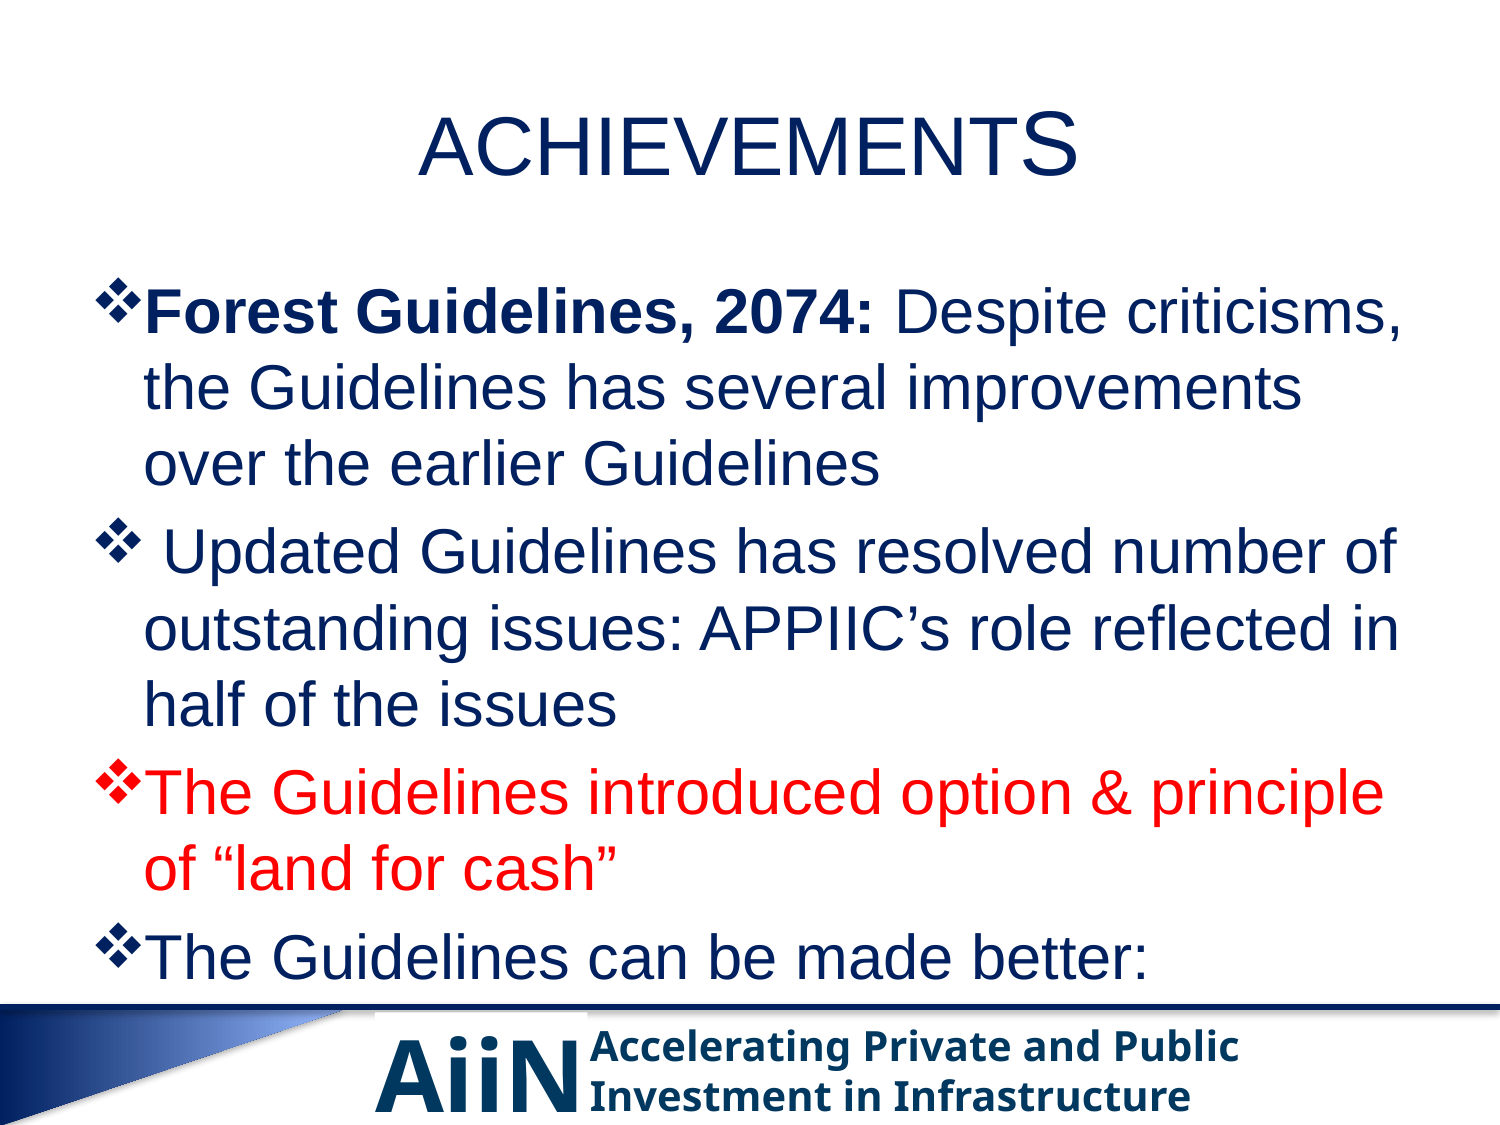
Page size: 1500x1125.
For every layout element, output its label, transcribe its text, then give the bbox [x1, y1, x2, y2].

list Forest Guidelines, 2074: Despite criticisms, the Guidelines has several improvements over the earlier Guidelines Updated Guidelines has resolved number of outstanding issues: APPIIC’s role reflected in half of the issues The Guidelines introduced option & principle of “land for cash” The Guidelines can be made better: [75, 262, 1425, 1005]
title ACHIEVEMENTS [75, 45, 1425, 233]
